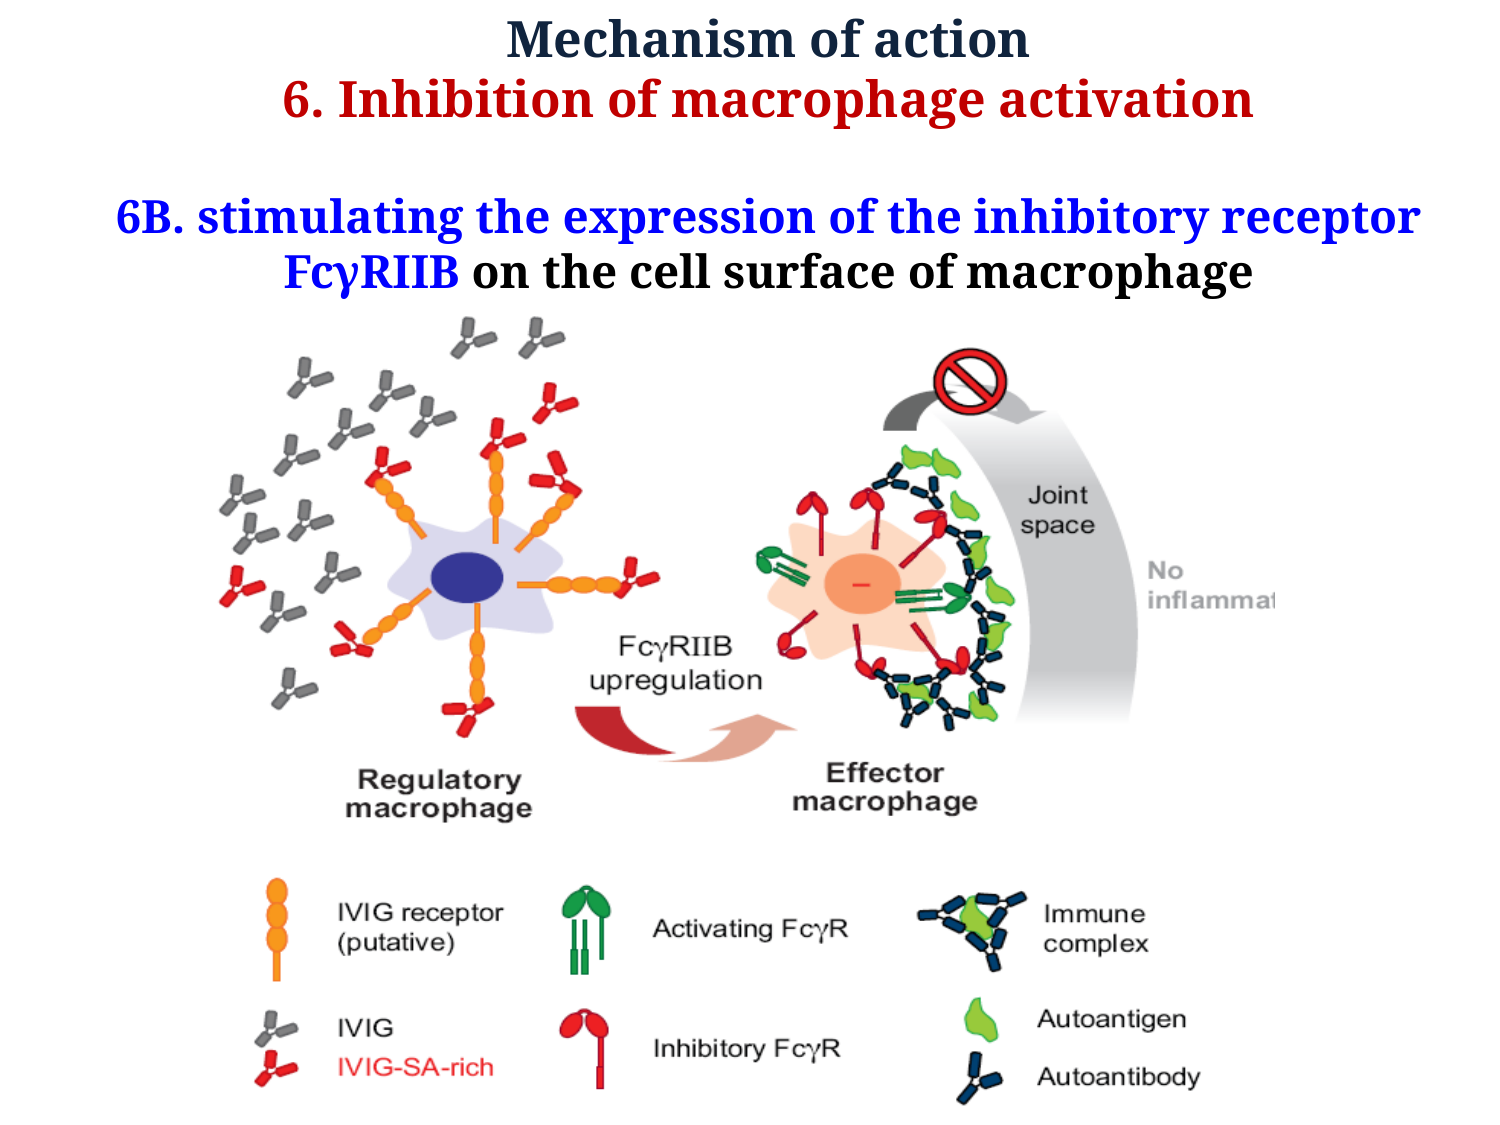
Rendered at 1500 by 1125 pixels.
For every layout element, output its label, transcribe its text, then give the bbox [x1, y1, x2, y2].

title Mechanism of action 6. Inhibition of macrophage activation 6B. stimulating the expression of the inhibitory receptor FcγRIIB on the cell surface of macrophage [37, 0, 1500, 238]
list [174, 299, 1276, 1125]
